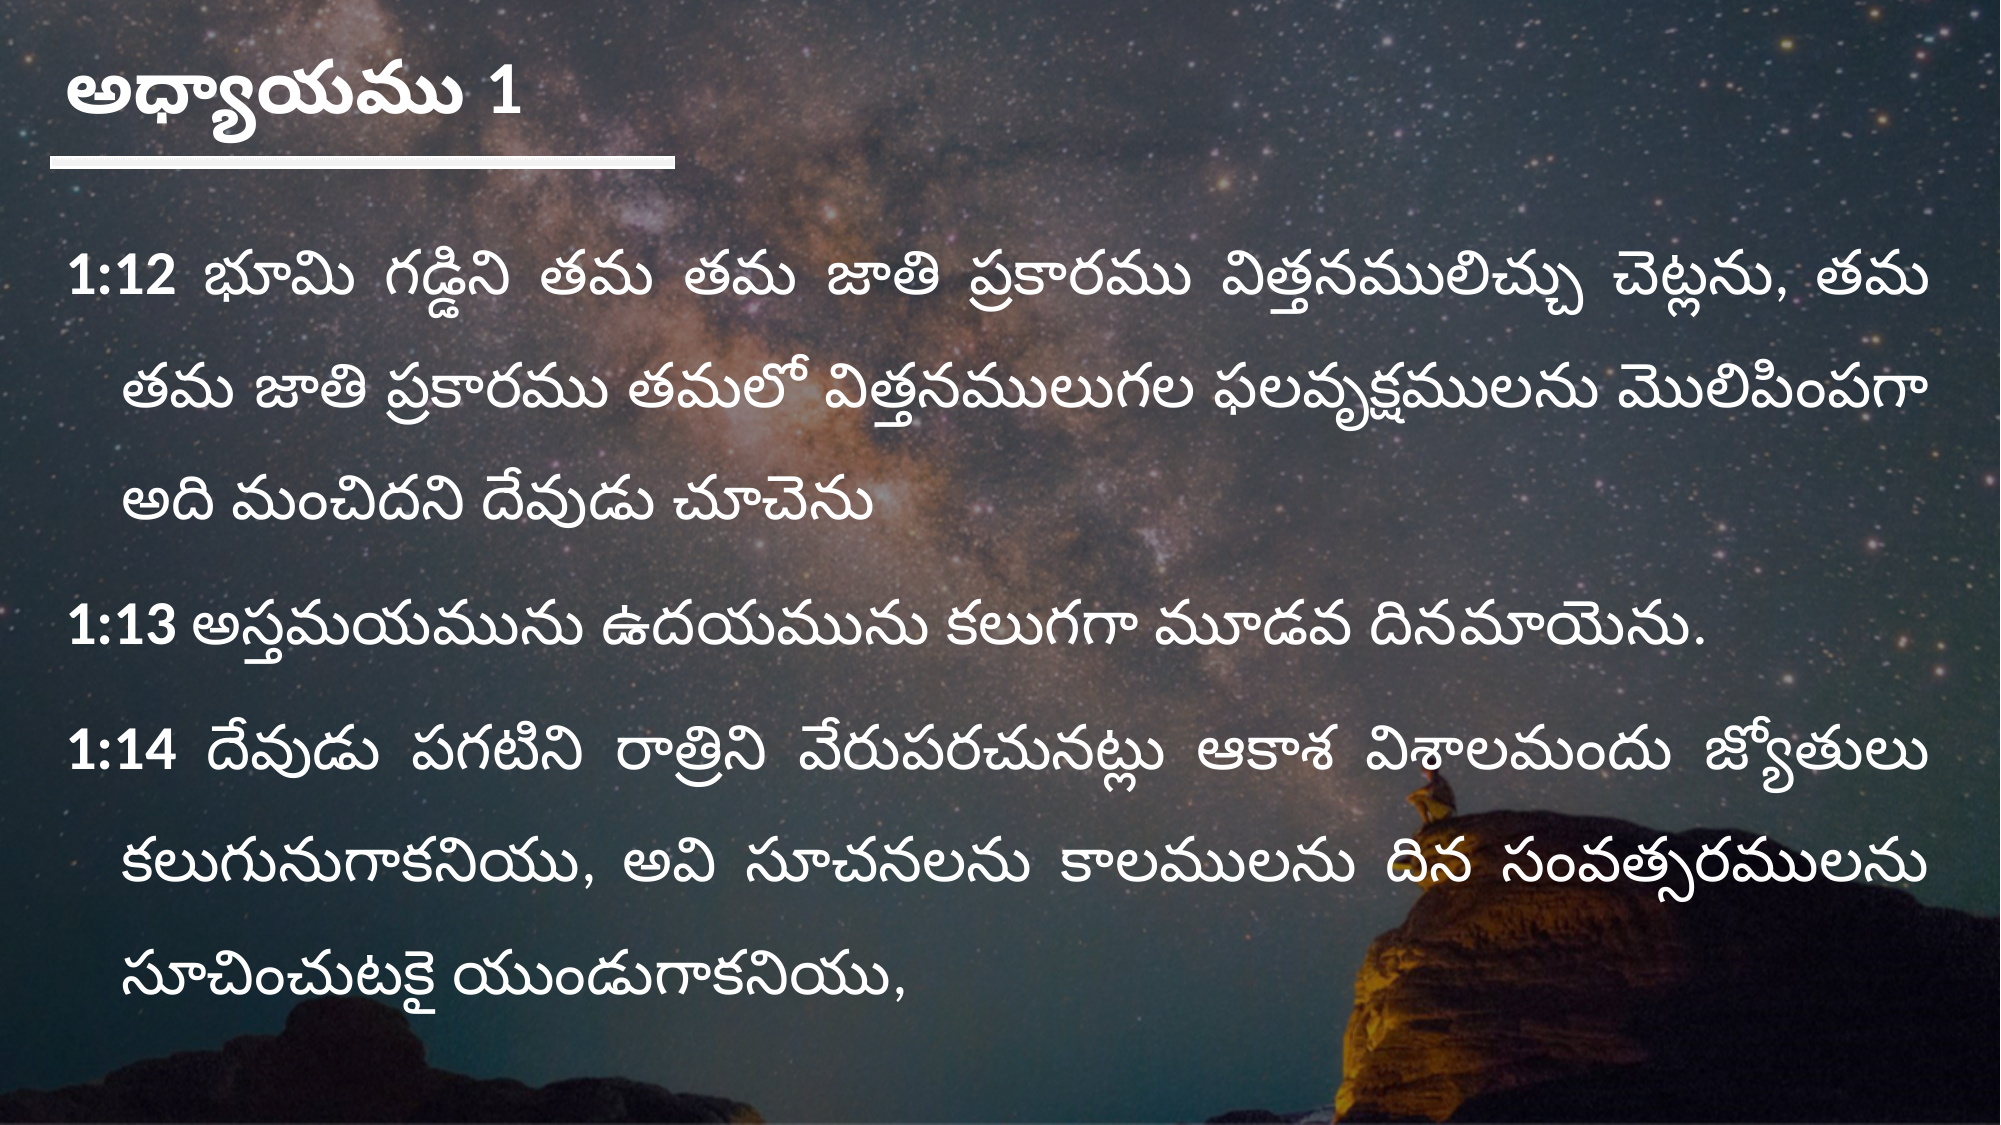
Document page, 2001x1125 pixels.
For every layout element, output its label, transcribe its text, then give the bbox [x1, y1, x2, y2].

picture [0, 0, 2000, 1125]
list 1:12 భూమి గడ్డిని తమ తమ జాతి ప్రకారము విత్తనములిచ్చు చెట్లను, తమ తమ జాతి ప్రకారము తమలో విత్తనములుగల ఫలవృక్షములను మొలిపింపగా అది మంచిదని దేవుడు చూచెను 1:13 అస్తమయమును ఉదయమును కలుగగా మూడవ దినమాయెను. 1:14 దేవుడు పగటిని రాత్రిని వేరుపరచునట్లు ఆకాశ విశాలమందు జ్యోతులు కలుగునుగాకనియు, అవి సూచనలను కాలములను దిన సంవత్సరములను సూచించుటకై యుండుగాకనియు, [50, 187, 1946, 1063]
title అధ్యాయము 1 [50, 0, 1925, 167]
